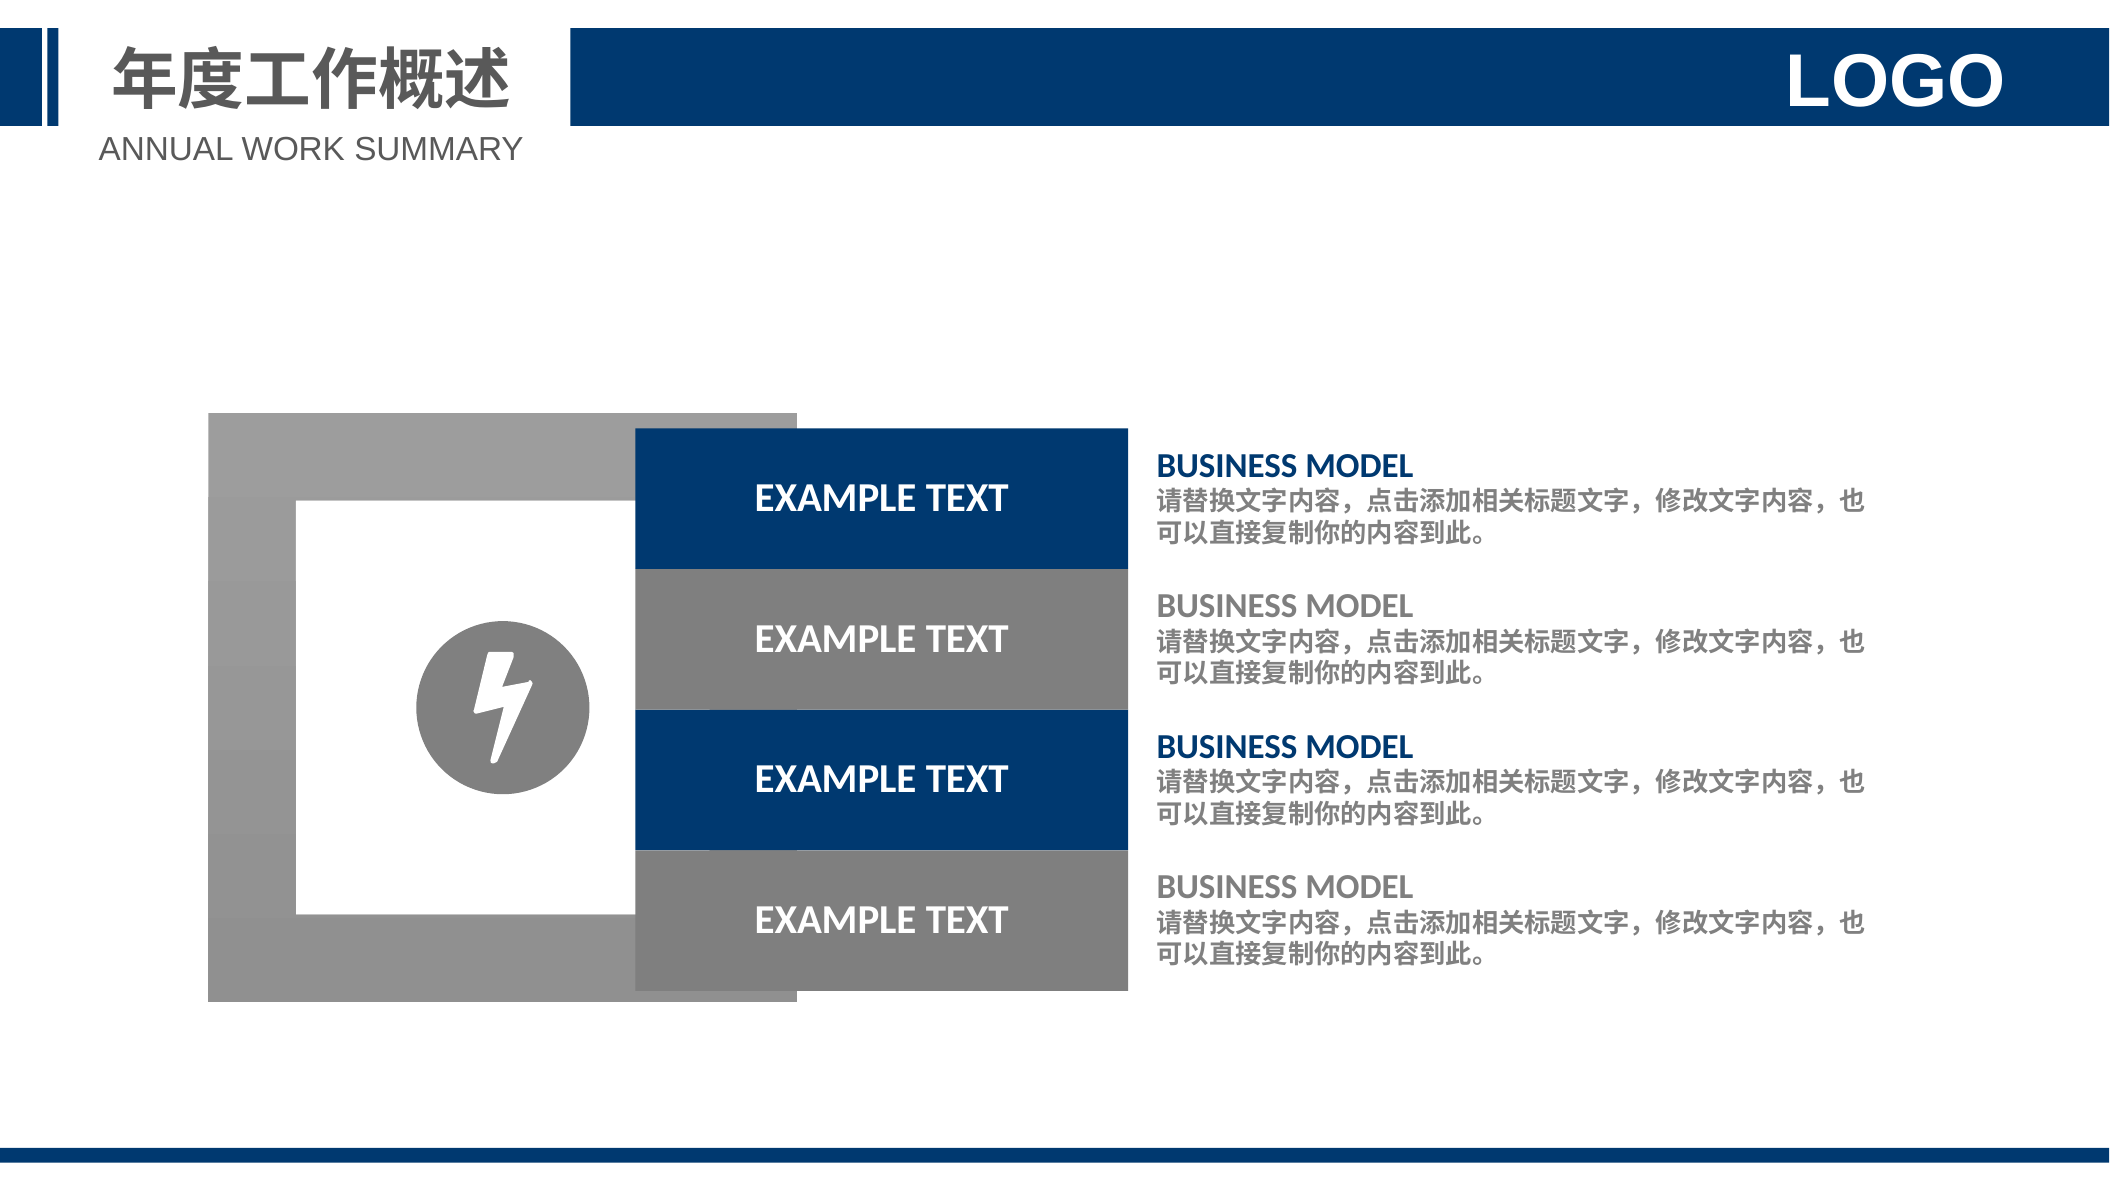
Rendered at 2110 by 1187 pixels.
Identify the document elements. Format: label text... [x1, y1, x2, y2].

text_box 年度工作概述 [96, 28, 527, 119]
text_box [569, 27, 2110, 127]
text_box BUSINESS MODEL 请替换文字内容，点击添加相关标题文字，修改文字内容，也可以直接复制你的内容到此。 [1141, 434, 1905, 555]
text_box BUSINESS MODEL 请替换文字内容，点击添加相关标题文字，修改文字内容，也可以直接复制你的内容到此。 [1141, 575, 1905, 696]
text_box [635, 428, 1129, 569]
text_box EXAMPLE TEXT [723, 463, 1040, 528]
text_box EXAMPLE TEXT [723, 885, 1040, 950]
text_box ANNUAL WORK SUMMARY [83, 119, 540, 175]
text_box [46, 27, 59, 127]
text_box [0, 1147, 2110, 1164]
text_box [635, 710, 1129, 851]
text_box BUSINESS MODEL 请替换文字内容，点击添加相关标题文字，修改文字内容，也可以直接复制你的内容到此。 [1141, 856, 1905, 977]
text_box EXAMPLE TEXT [723, 603, 1040, 668]
text_box BUSINESS MODEL 请替换文字内容，点击添加相关标题文字，修改文字内容，也可以直接复制你的内容到此。 [1141, 715, 1905, 836]
text_box [208, 413, 798, 1003]
text_box [635, 851, 1129, 991]
text_box EXAMPLE TEXT [723, 744, 1040, 809]
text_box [416, 621, 590, 795]
text_box [0, 27, 43, 127]
text_box [635, 569, 1129, 710]
text_box LOGO [1739, 31, 2053, 122]
